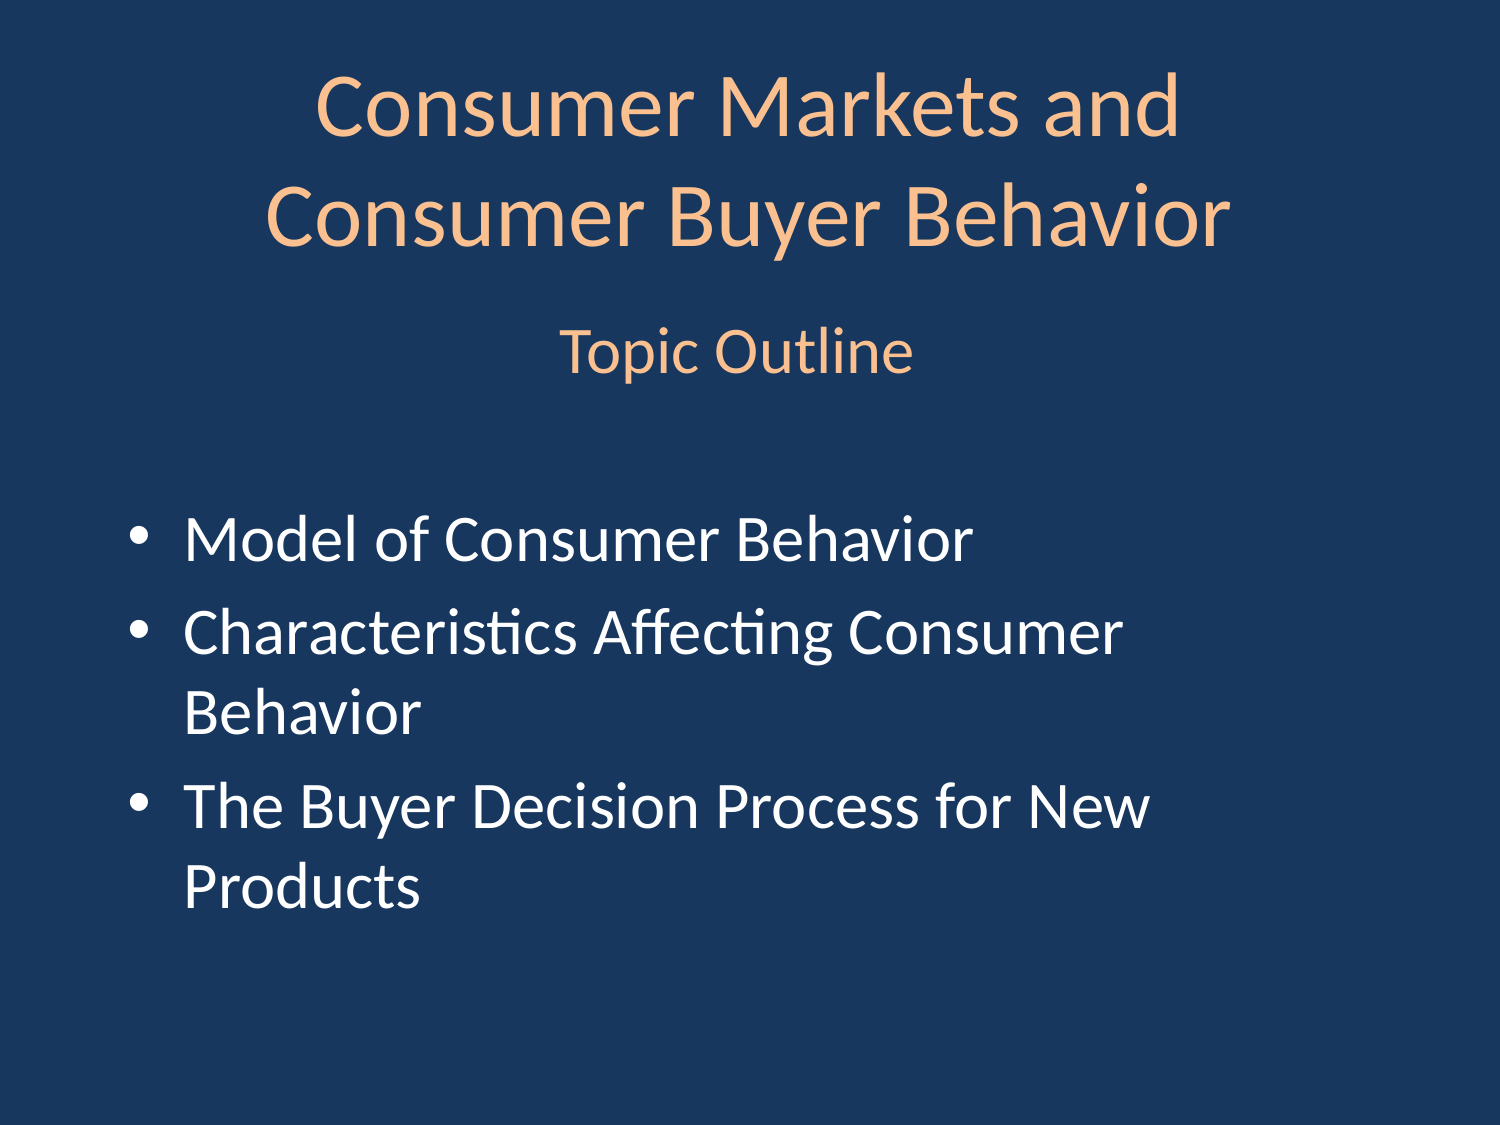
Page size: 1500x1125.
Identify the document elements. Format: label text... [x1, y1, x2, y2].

text_box Model of Consumer Behavior Characteristics Affecting Consumer Behavior The Buyer Decision Process for New Products [112, 487, 1388, 1125]
text_box Topic Outline [150, 299, 1325, 363]
text_box Consumer Markets and Consumer Buyer Behavior [112, 37, 1388, 225]
